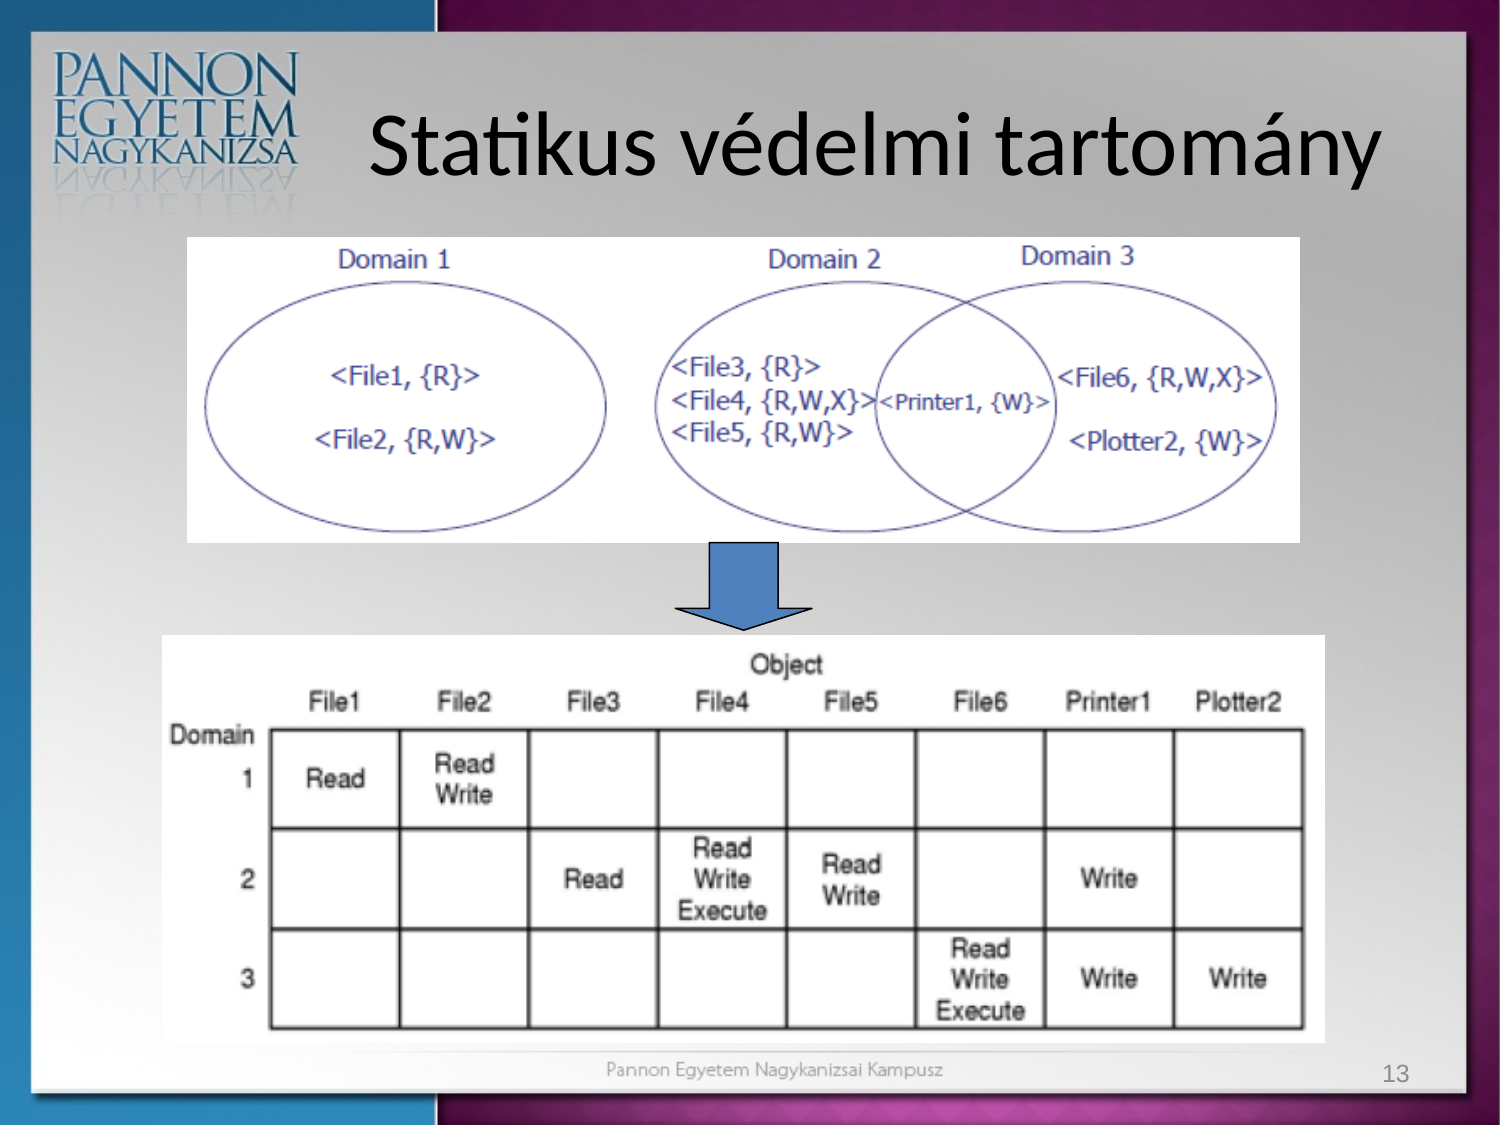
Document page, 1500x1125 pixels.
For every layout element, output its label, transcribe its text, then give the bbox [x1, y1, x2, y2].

text_box [674, 552, 813, 631]
title Statikus védelmi tartomány [328, 45, 1425, 233]
picture [0, 0, 1500, 1125]
slide_number 13 [1074, 1042, 1425, 1103]
